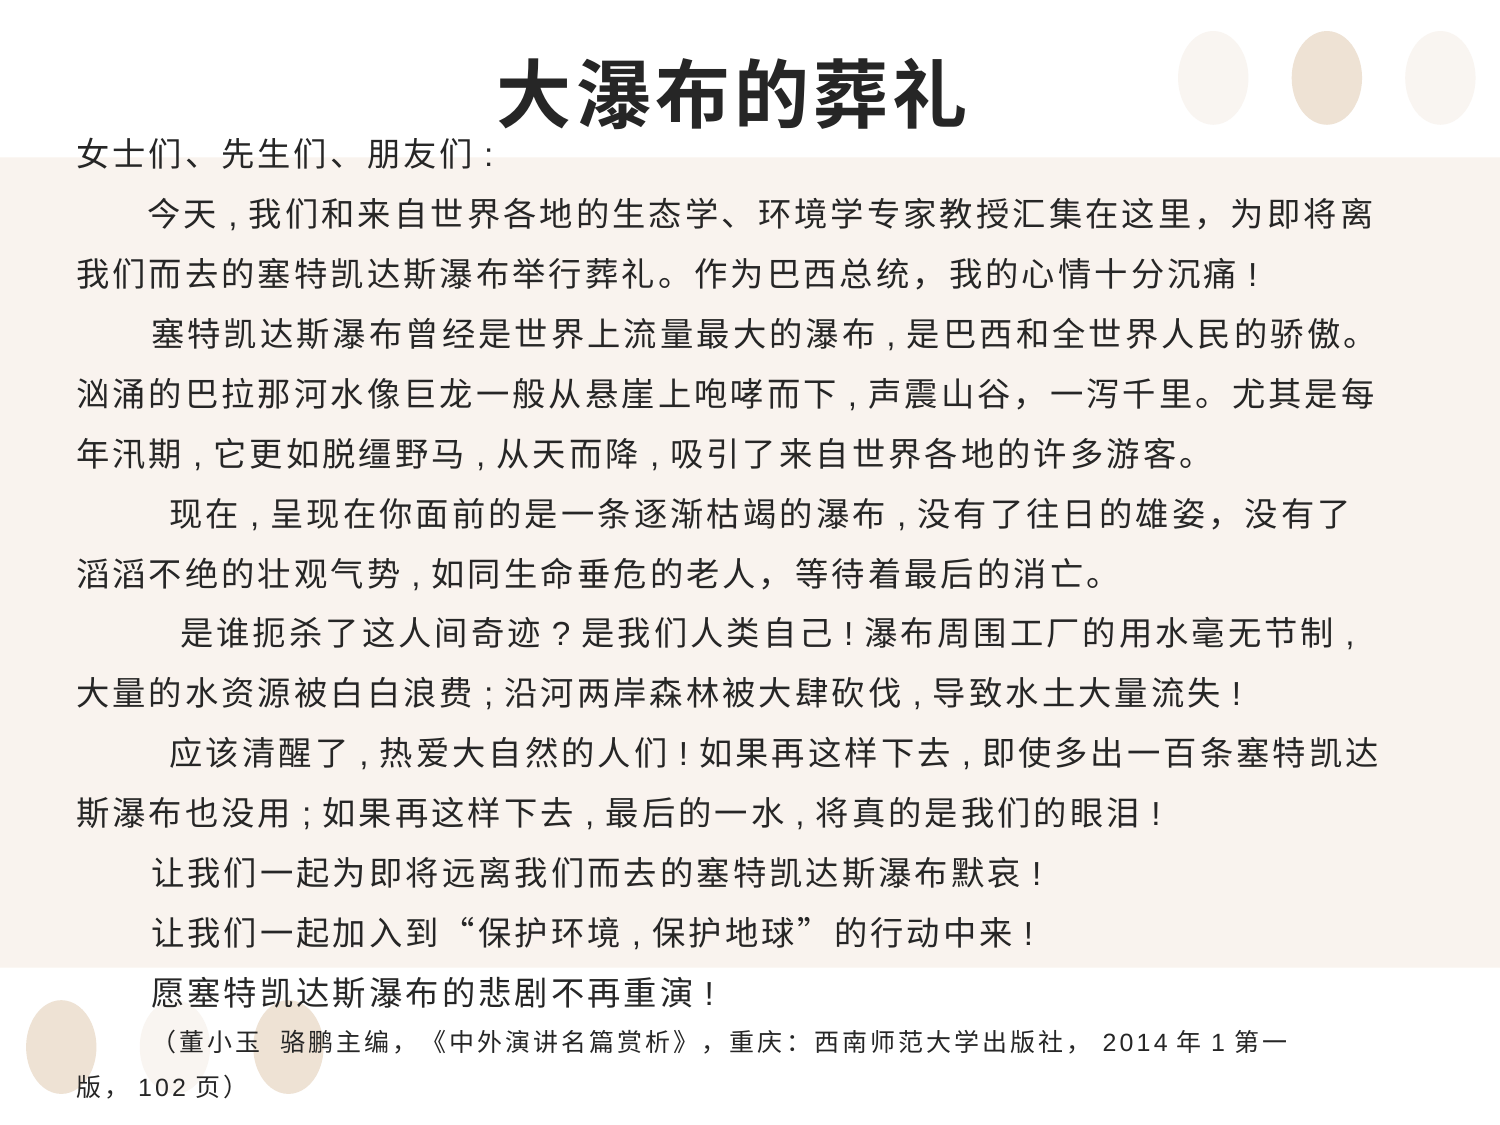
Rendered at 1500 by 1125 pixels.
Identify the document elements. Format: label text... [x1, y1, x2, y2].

list 女士们、先生们、朋友们: 今天,我们和来自世界各地的生态学、环境学专家教授汇集在这里，为即将离我们而去的塞特凯达斯瀑布举行葬礼。作为巴西总统，我的心情十分沉痛! 塞特凯达斯瀑布曾经是世界上流量最大的瀑布,是巴西和全世界人民的骄傲。汹涌的巴拉那河水像巨龙一般从悬崖上咆哮而下,声震山谷，一泻千里。尤其是每年汛期,它更如脱缰野马,从天而降,吸引了来自世界各地的许多游客。 现在,呈现在你面前的是一条逐渐枯竭的瀑布,没有了往日的雄姿，没有了滔滔不绝的壮观气势,如同生命垂危的老人，等待着最后的消亡。 是谁扼杀了这人间奇迹?是我们人类自己!瀑布周围工厂的用水毫无节制,大量的水资源被白白浪费;沿河两岸森林被大肆砍伐,导致水土大量流失! 应该清醒了,热爱大自然的人们!如果再这样下去,即使多出一百条塞特凯达斯瀑布也没用;如果再这样下去,最后的一水,将真的是我们的眼泪! 让我们一起为即将远离我们而去的塞特凯达斯瀑布默哀! 让我们一起加入到“保护环境,保护地球”的行动中来! 愿塞特凯达斯瀑布的悲剧不再重演! （董小玉 骆鹏主编，《中外演讲名篇赏析》，重庆：西南师范大学出版社，2014年1第一版，102页） [64, 113, 1400, 457]
title 大瀑布的葬礼 [235, 0, 1229, 113]
